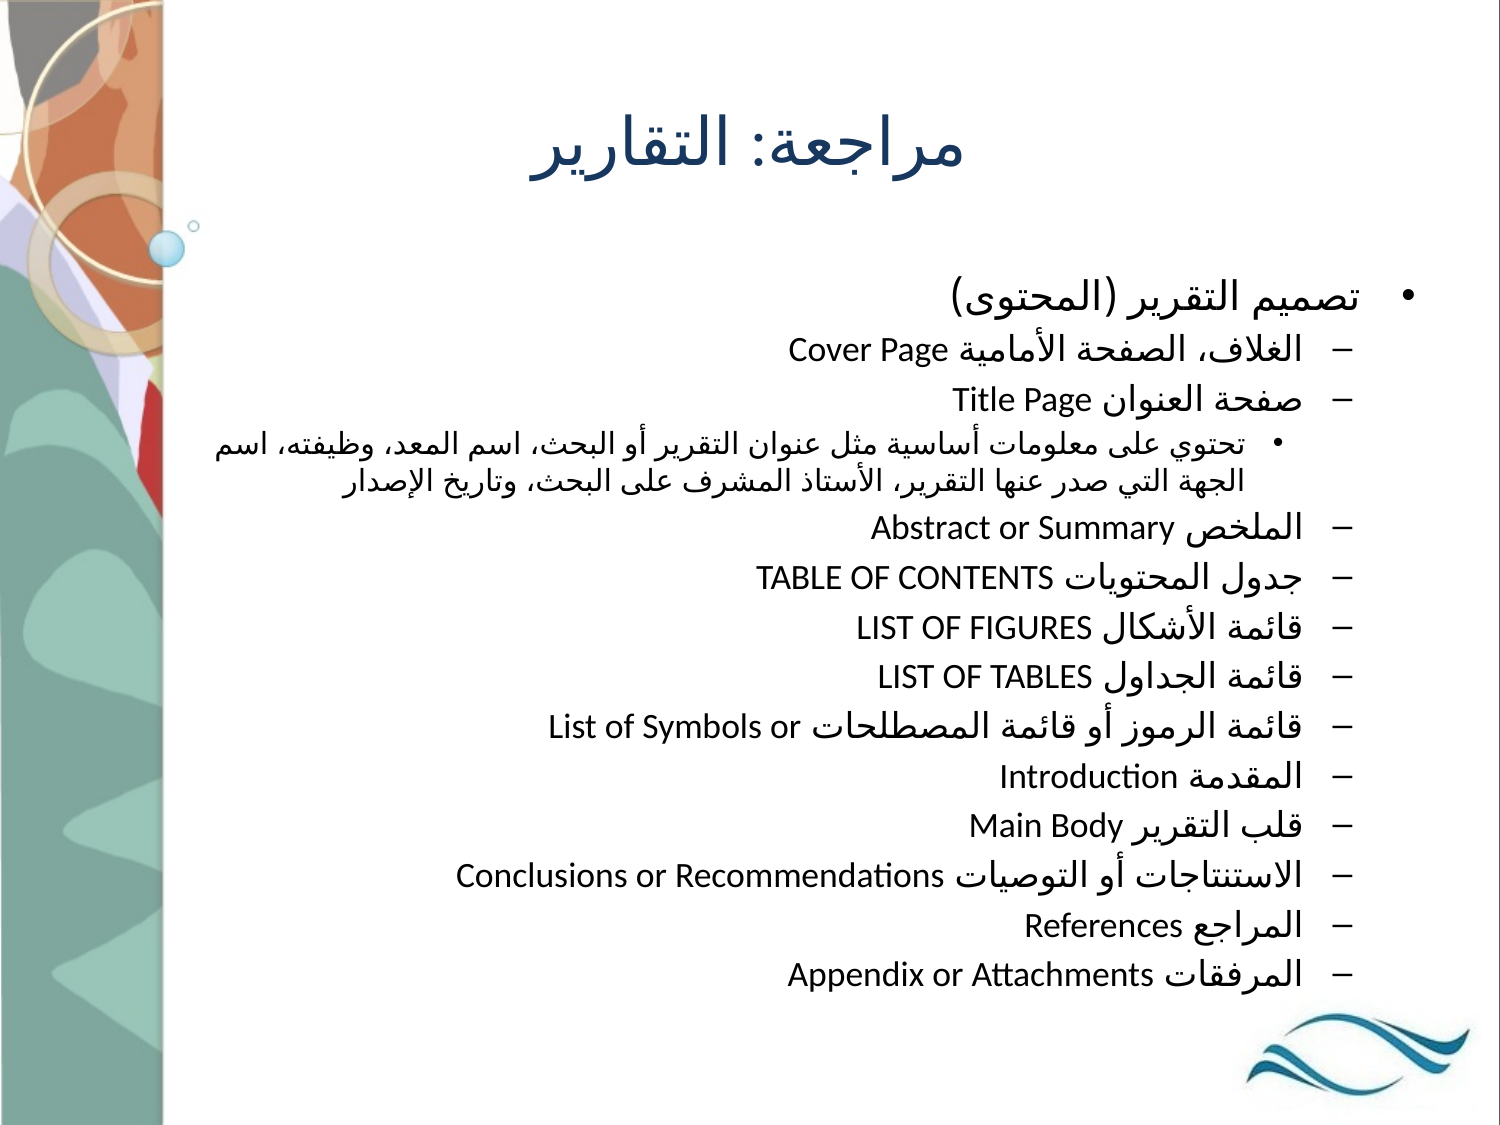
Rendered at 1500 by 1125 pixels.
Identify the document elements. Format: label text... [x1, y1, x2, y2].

title مراجعة: التقارير [75, 45, 1425, 233]
picture [0, 0, 1500, 1125]
list تصميم التقرير (المحتوى) الغلاف، الصفحة الأمامية Cover Page صفحة العنوان Title Page تحتوي على معلومات أساسية مثل عنوان التقرير أو البحث، اسم المعد، وظيفته، اسم الجهة التي صدر عنها التقرير، الأستاذ المشرف على البحث، وتاريخ الإصدار الملخص Abstract or Summary جدول المحتويات TABLE OF CONTENTS قائمة الأشكال LIST OF FIGURES قائمة الجداول LIST OF TABLES قائمة الرموز أو قائمة المصطلحات List of Symbols or المقدمة Introduction قلب التقرير Main Body الاستنتاجات أو التوصيات Conclusions or Recommendations المراجع References المرفقات Appendix or Attachments [164, 262, 1425, 1005]
